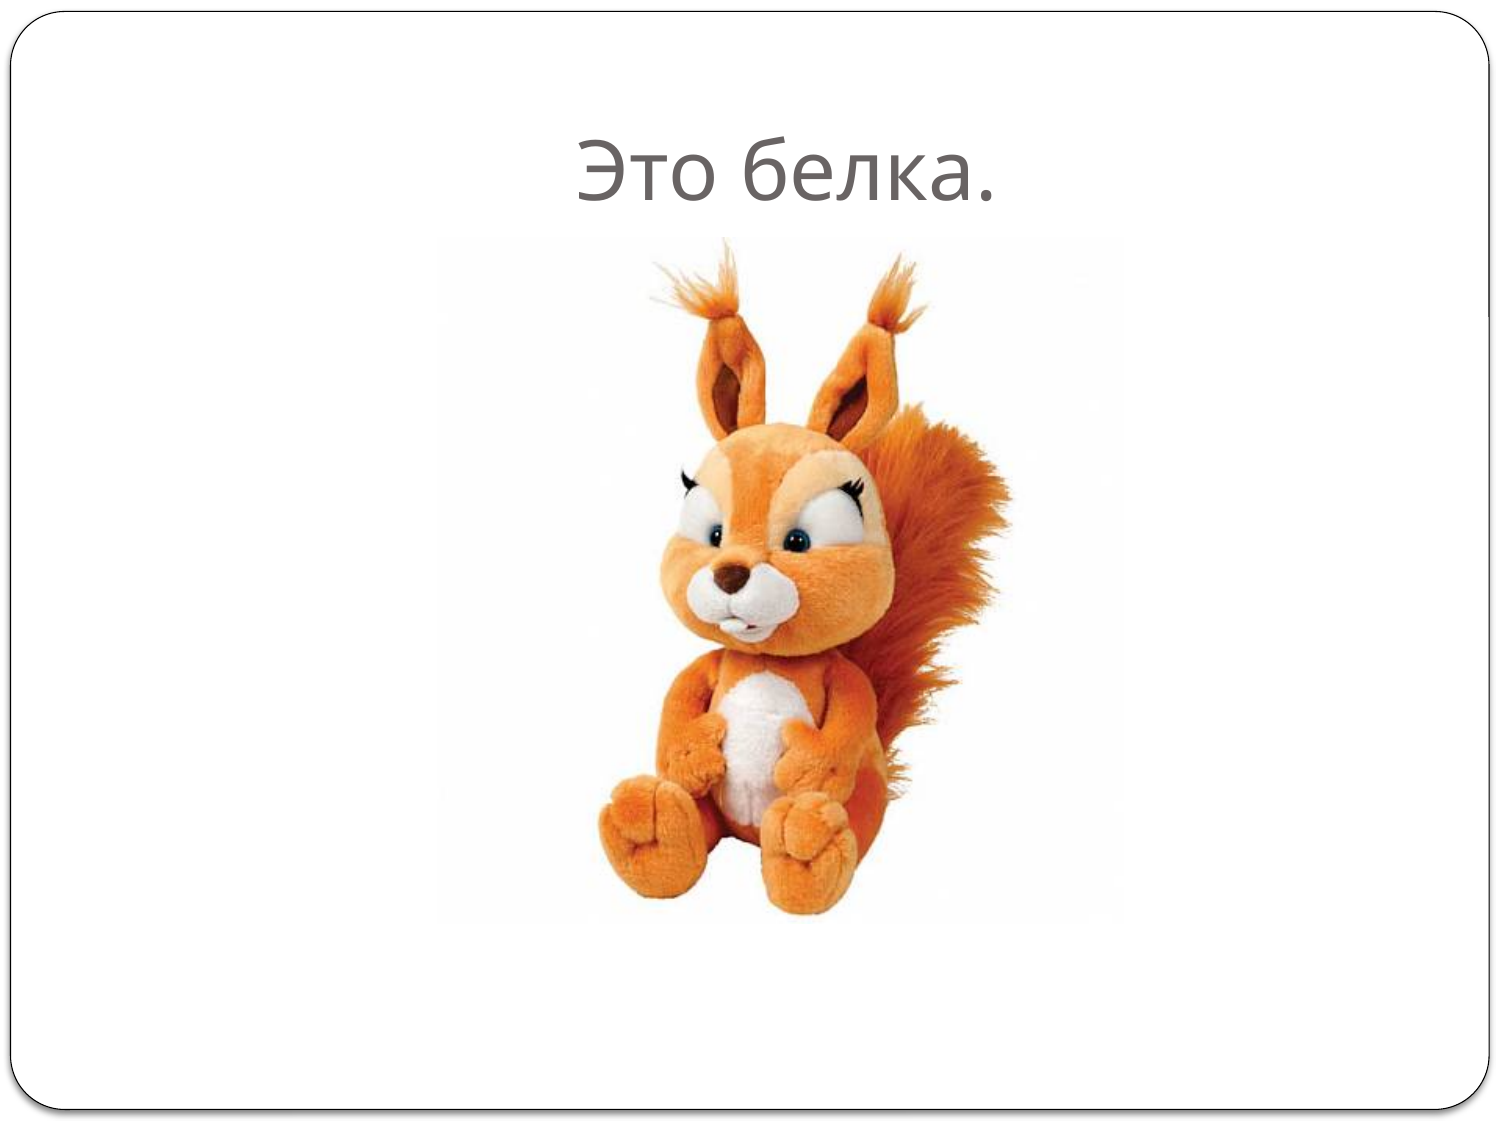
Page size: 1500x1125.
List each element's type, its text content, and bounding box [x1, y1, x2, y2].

picture [437, 237, 1124, 924]
title Это белка. [150, 45, 1425, 233]
